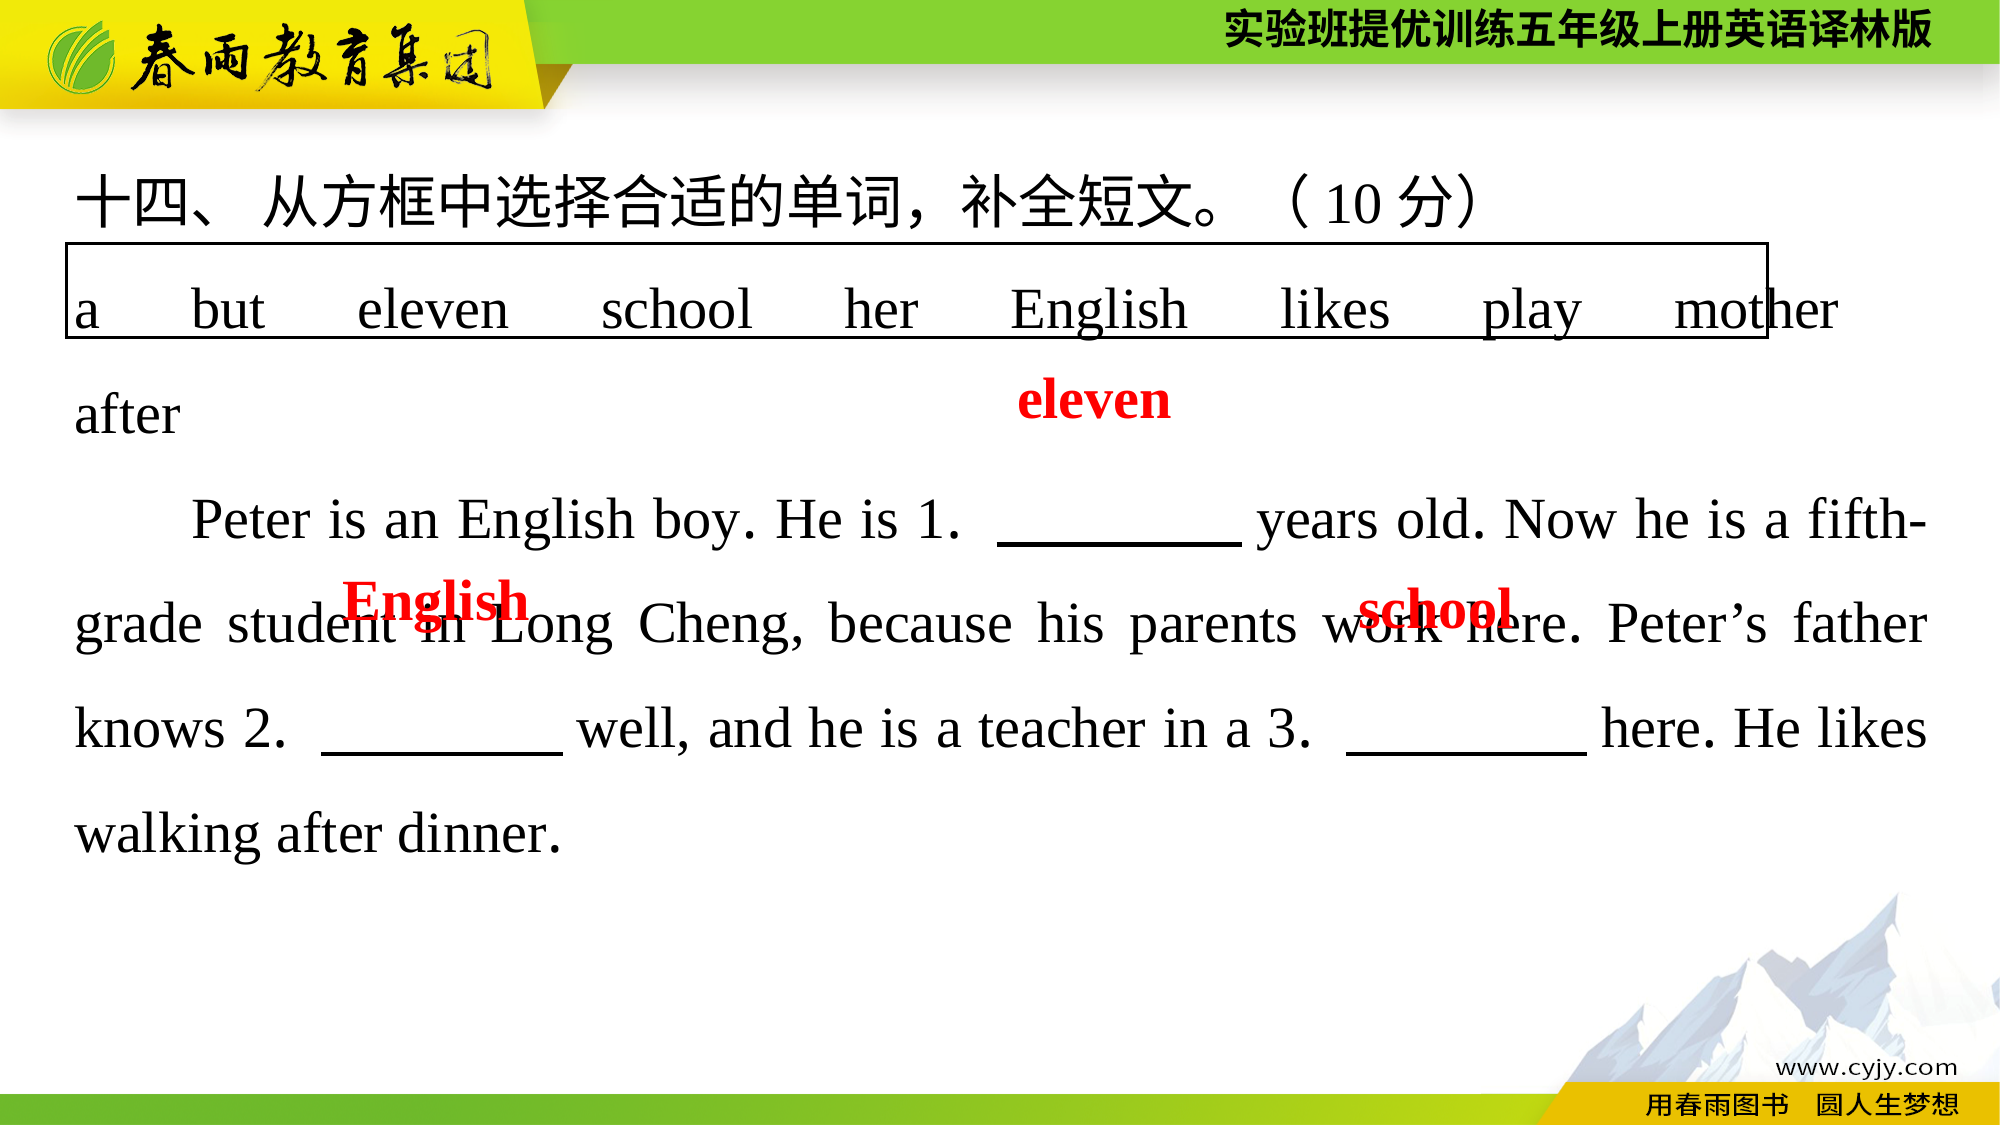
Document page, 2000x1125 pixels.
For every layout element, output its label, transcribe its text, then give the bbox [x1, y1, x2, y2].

text_box eleven [1002, 353, 1188, 438]
text_box [66, 243, 1768, 338]
list 十四、 从方框中选择合适的单词，补全短文。（10分） a but eleven school her English likes play mother after Peter is an English boy. He is 1. years old. Now he is a fifth-grade student in Long Cheng, because his parents work here. Peter’s father knows 2. well, and he is a teacher in a 3. here. He likes walking after dinner. [59, 122, 1944, 774]
picture [0, 0, 2000, 1125]
text_box school [1343, 562, 1529, 648]
text_box English [327, 554, 546, 640]
